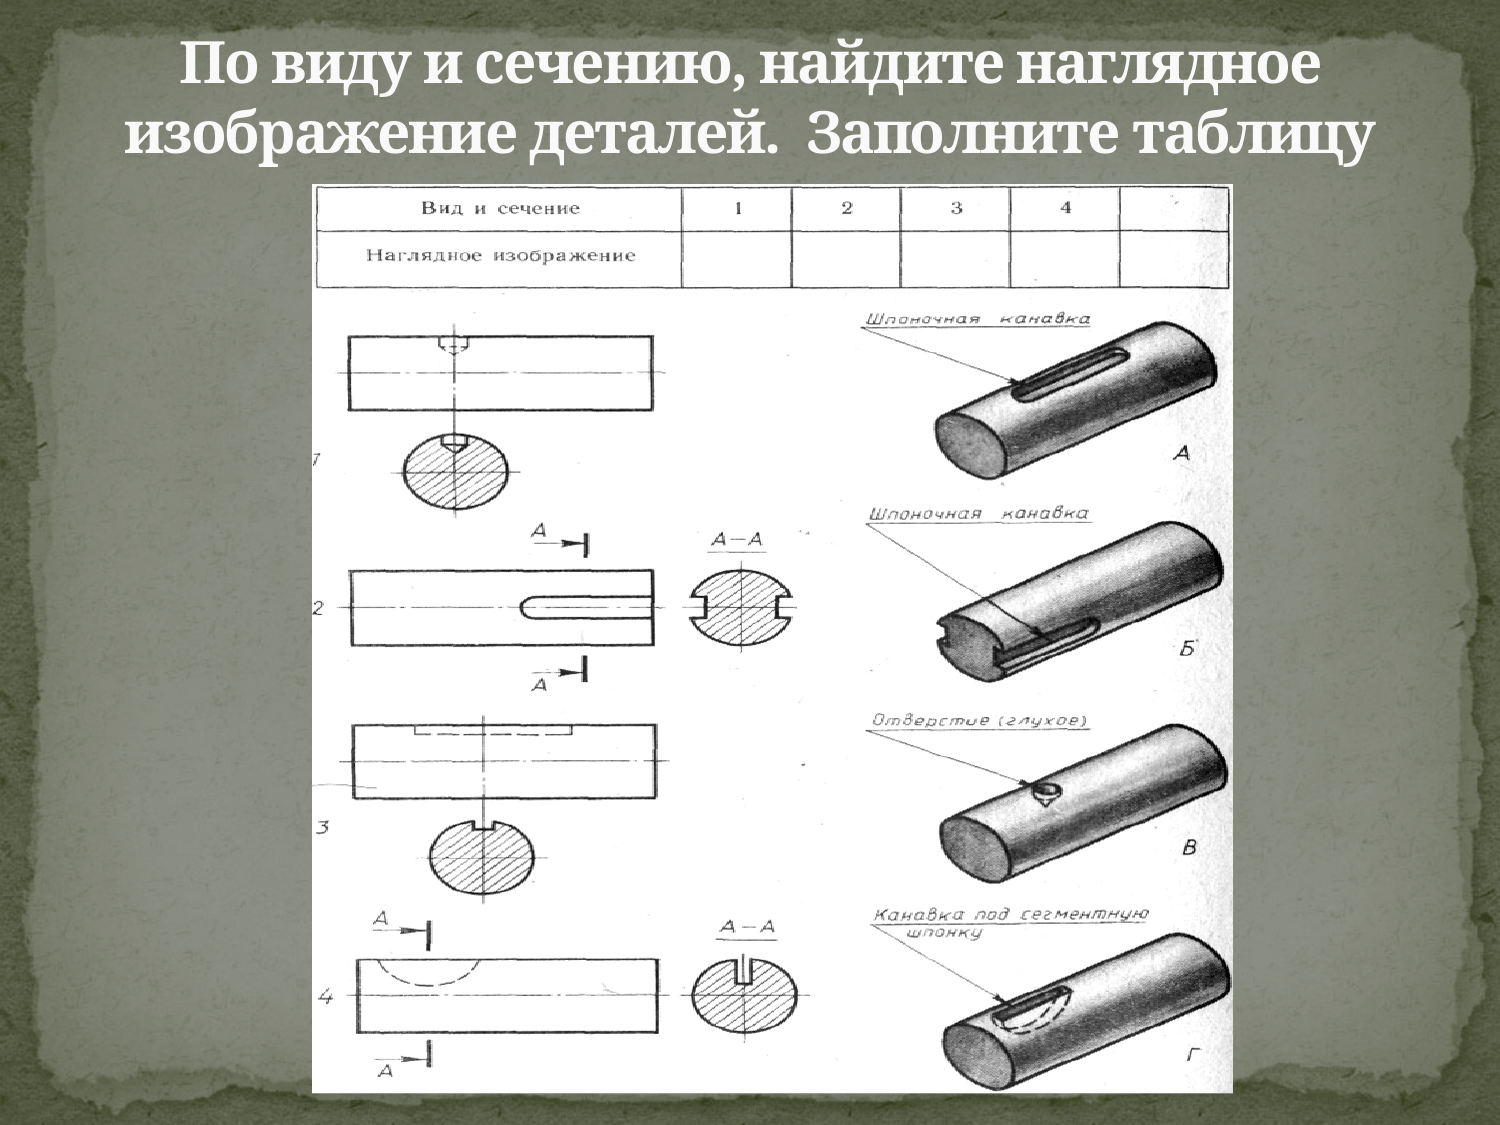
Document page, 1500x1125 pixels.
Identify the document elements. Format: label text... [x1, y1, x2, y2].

title По виду и сечению, найдите наглядное изображение деталей. Заполните таблицу [74, 30, 1425, 173]
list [315, 187, 1233, 1092]
